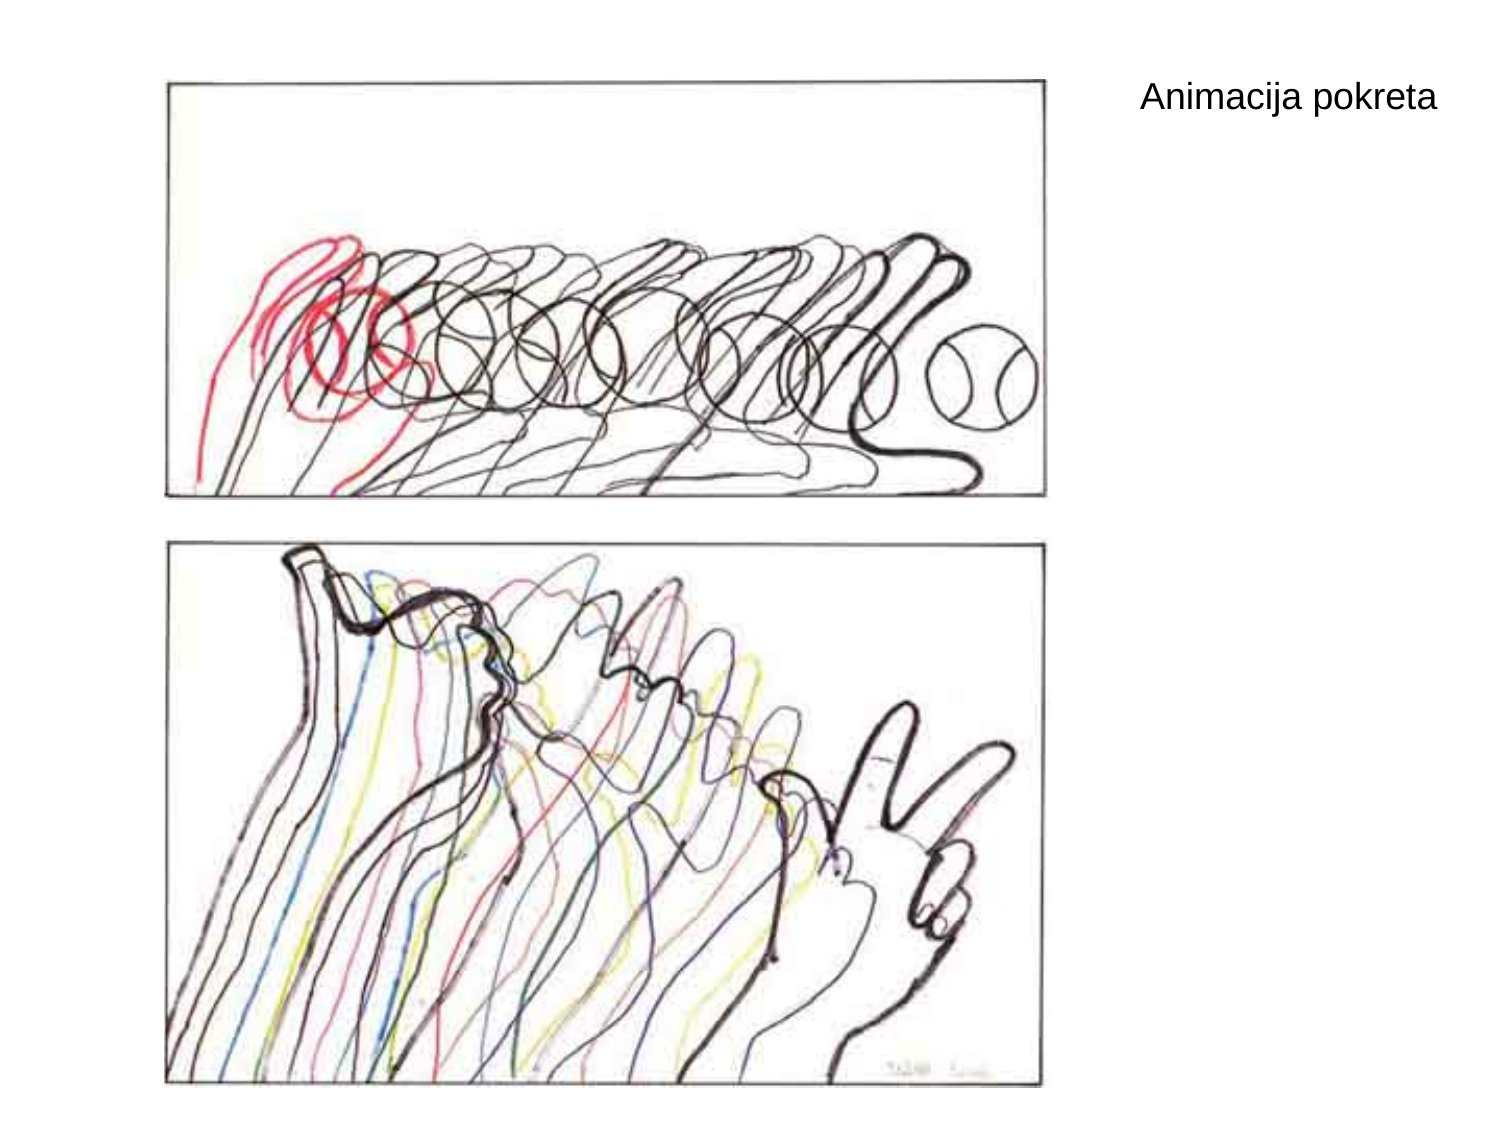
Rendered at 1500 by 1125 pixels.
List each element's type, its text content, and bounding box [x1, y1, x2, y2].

picture [164, 78, 1051, 501]
text_box Animacija pokreta [1125, 64, 1453, 125]
picture [164, 537, 1051, 1088]
